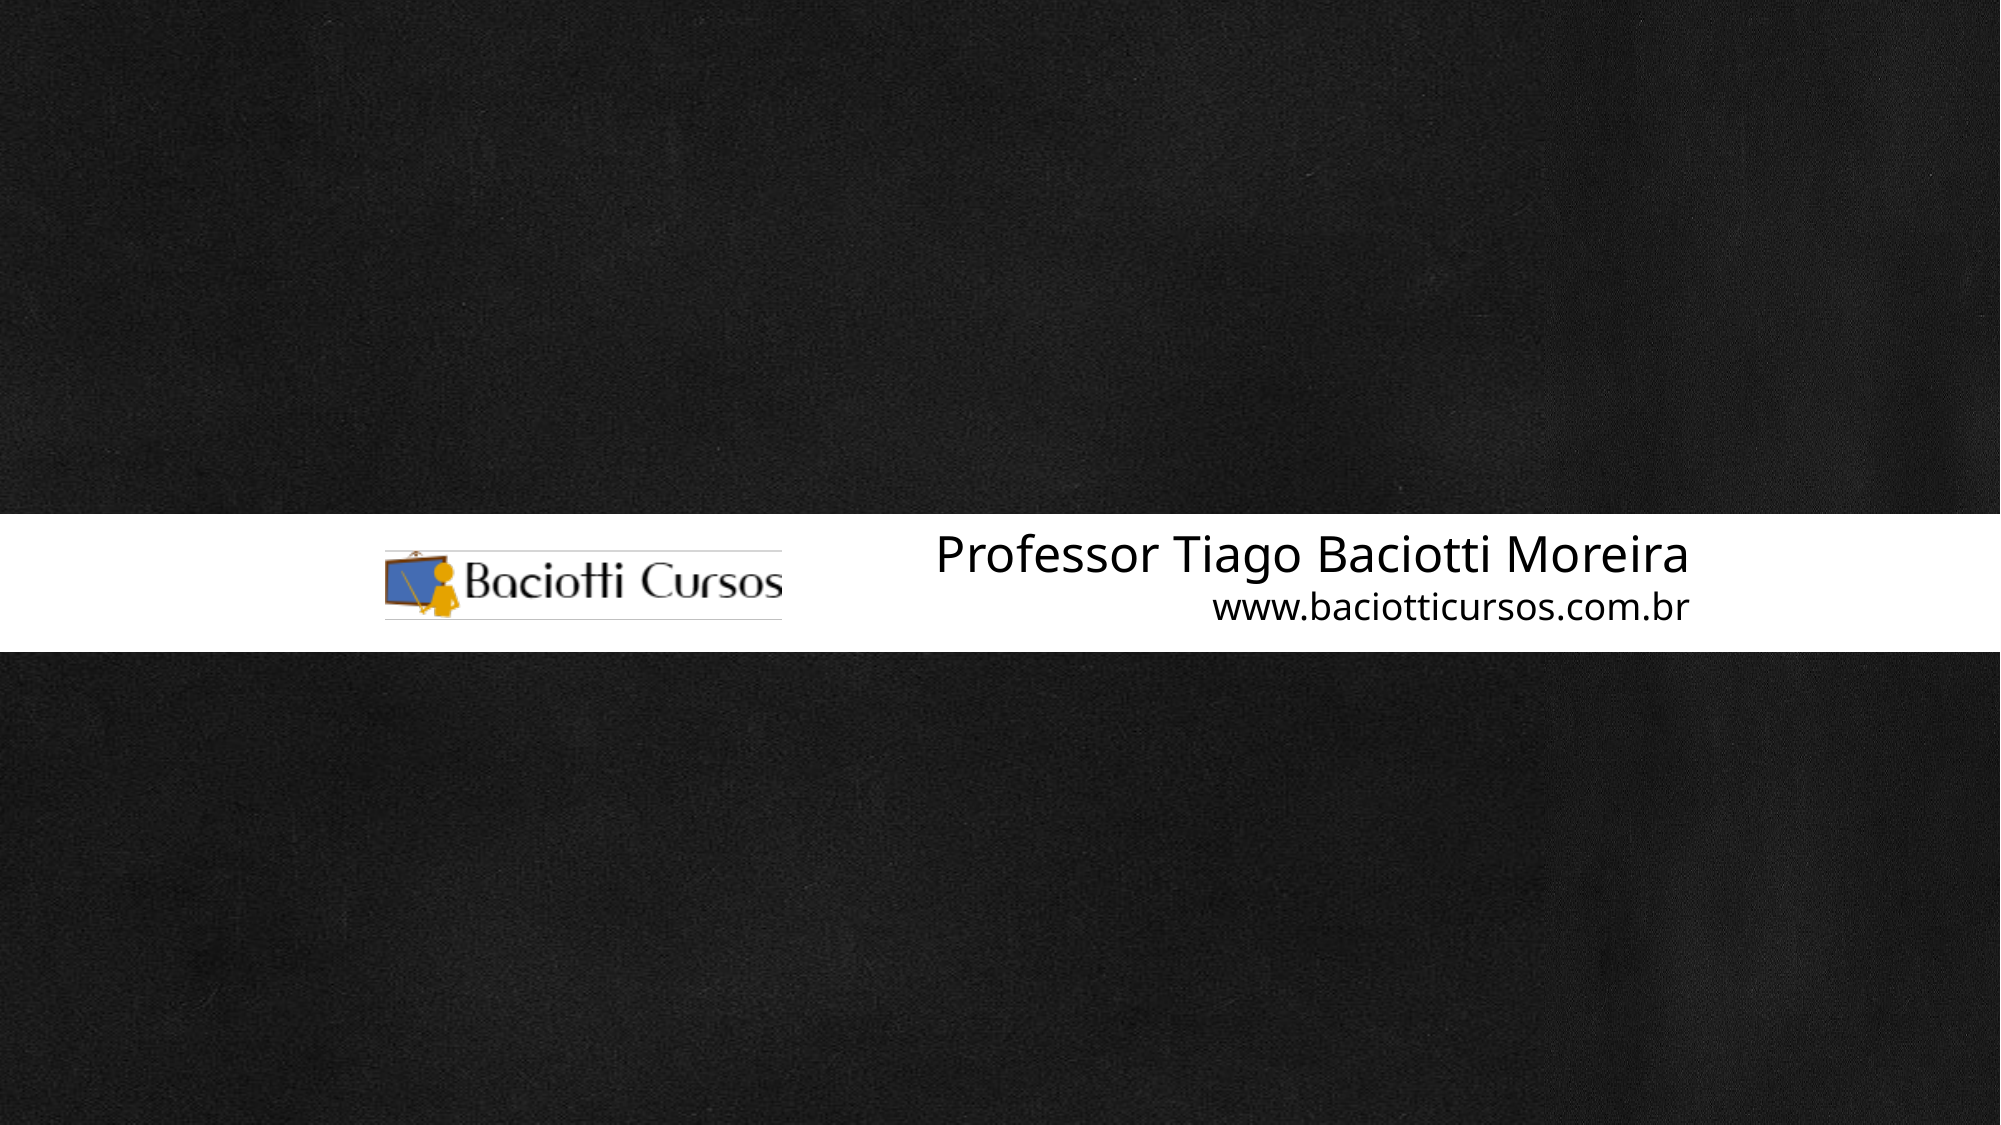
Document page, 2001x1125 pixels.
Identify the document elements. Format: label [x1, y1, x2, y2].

text_box [385, 533, 782, 633]
text_box [0, 0, 2000, 1125]
